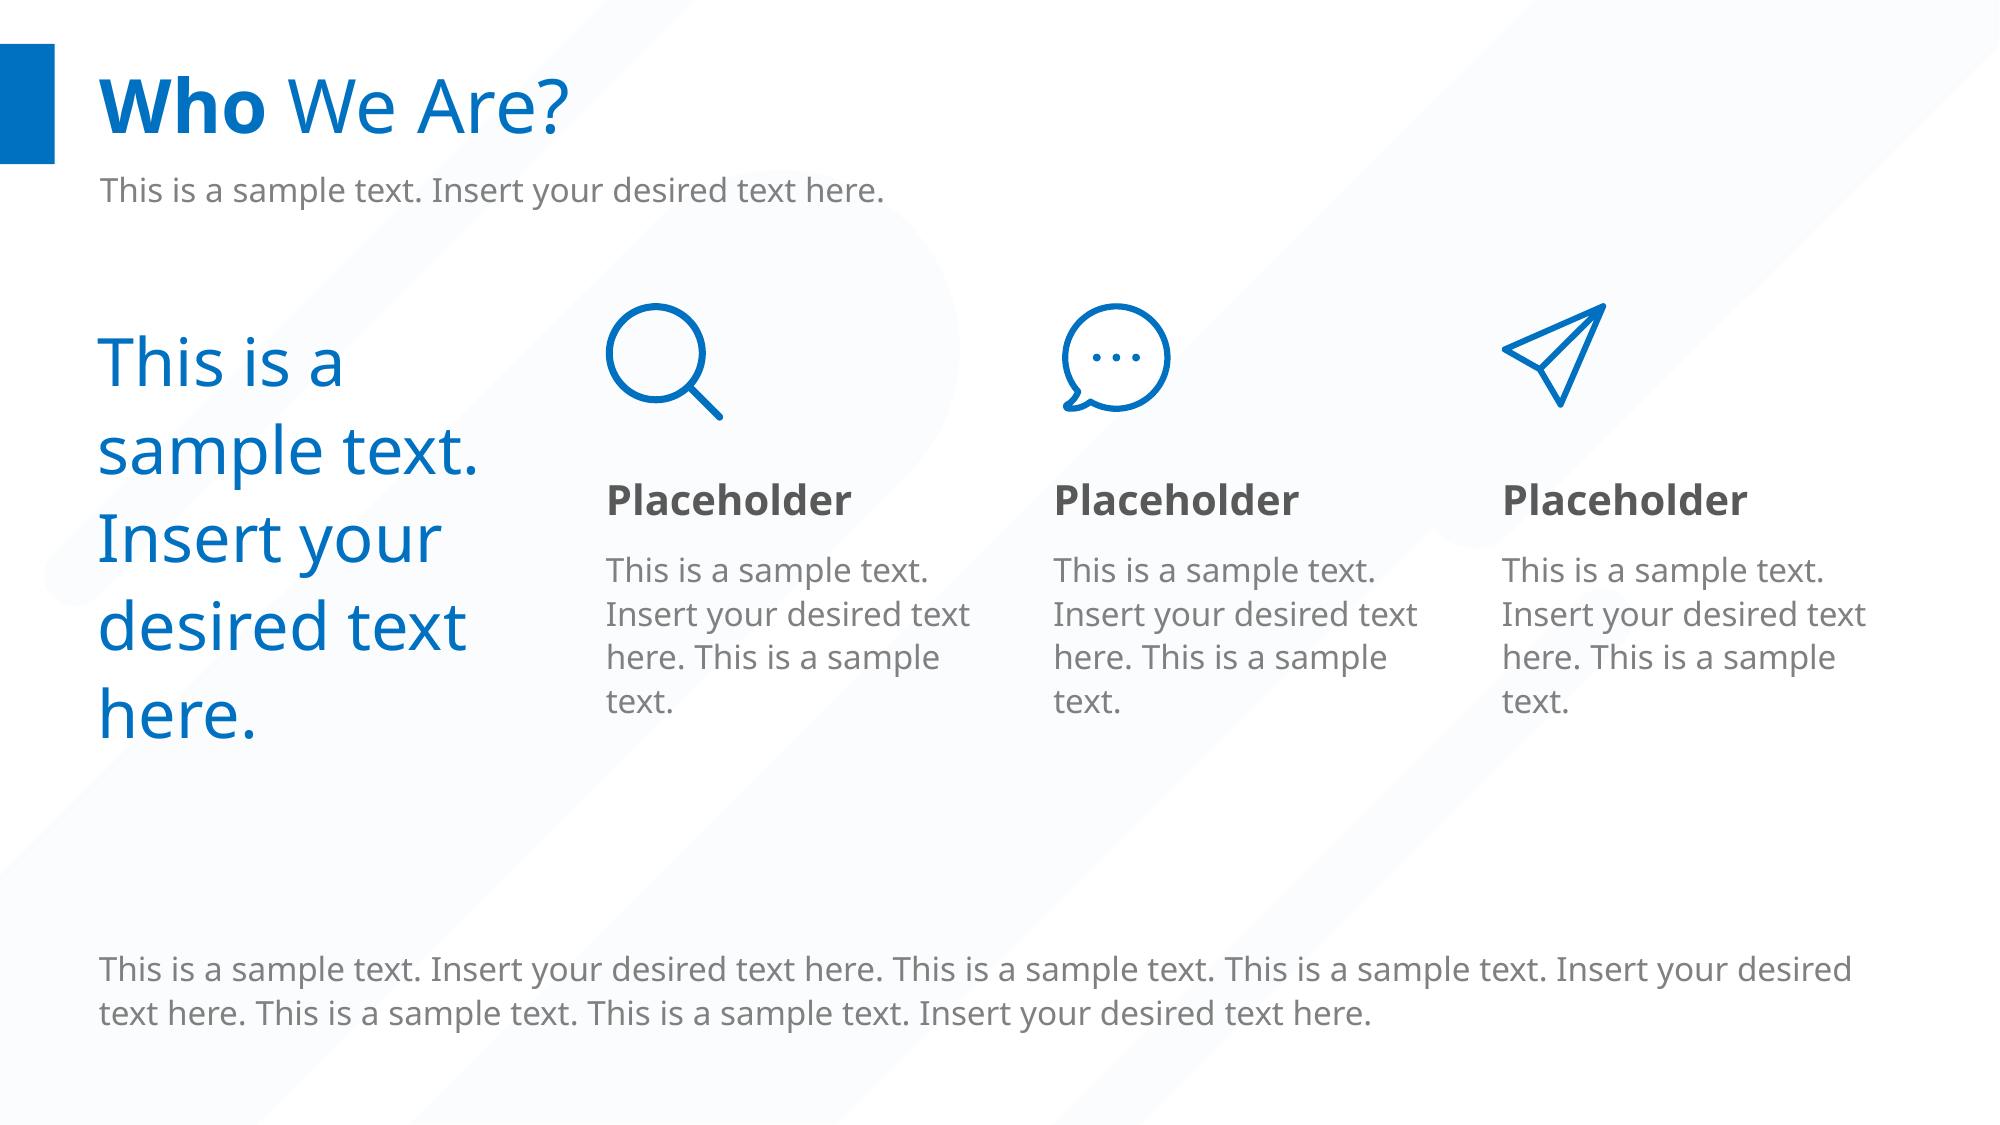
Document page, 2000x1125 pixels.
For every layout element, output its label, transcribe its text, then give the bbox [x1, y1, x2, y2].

text_box This is a sample text. Insert your desired text here. [97, 304, 554, 759]
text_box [1061, 302, 1171, 413]
text_box This is a sample text. Insert your desired text here. This is a sample text. [605, 537, 1000, 728]
list This is a sample text. Insert your desired text here. [99, 159, 1900, 227]
text_box This is a sample text. Insert your desired text here. This is a sample text. [1501, 537, 1896, 728]
text_box Placeholder [605, 461, 1000, 531]
text_box Placeholder [1501, 461, 1896, 531]
title Who We Are? [99, 45, 1900, 159]
text_box [605, 303, 724, 421]
text_box Placeholder [1053, 461, 1448, 531]
text_box This is a sample text. Insert your desired text here. This is a sample text. This is a sample text. Insert your desired text here. This is a sample text. This is a sample text. Insert your desired text here. [99, 937, 1896, 1040]
text_box [1501, 303, 1607, 408]
text_box This is a sample text. Insert your desired text here. This is a sample text. [1053, 537, 1448, 728]
